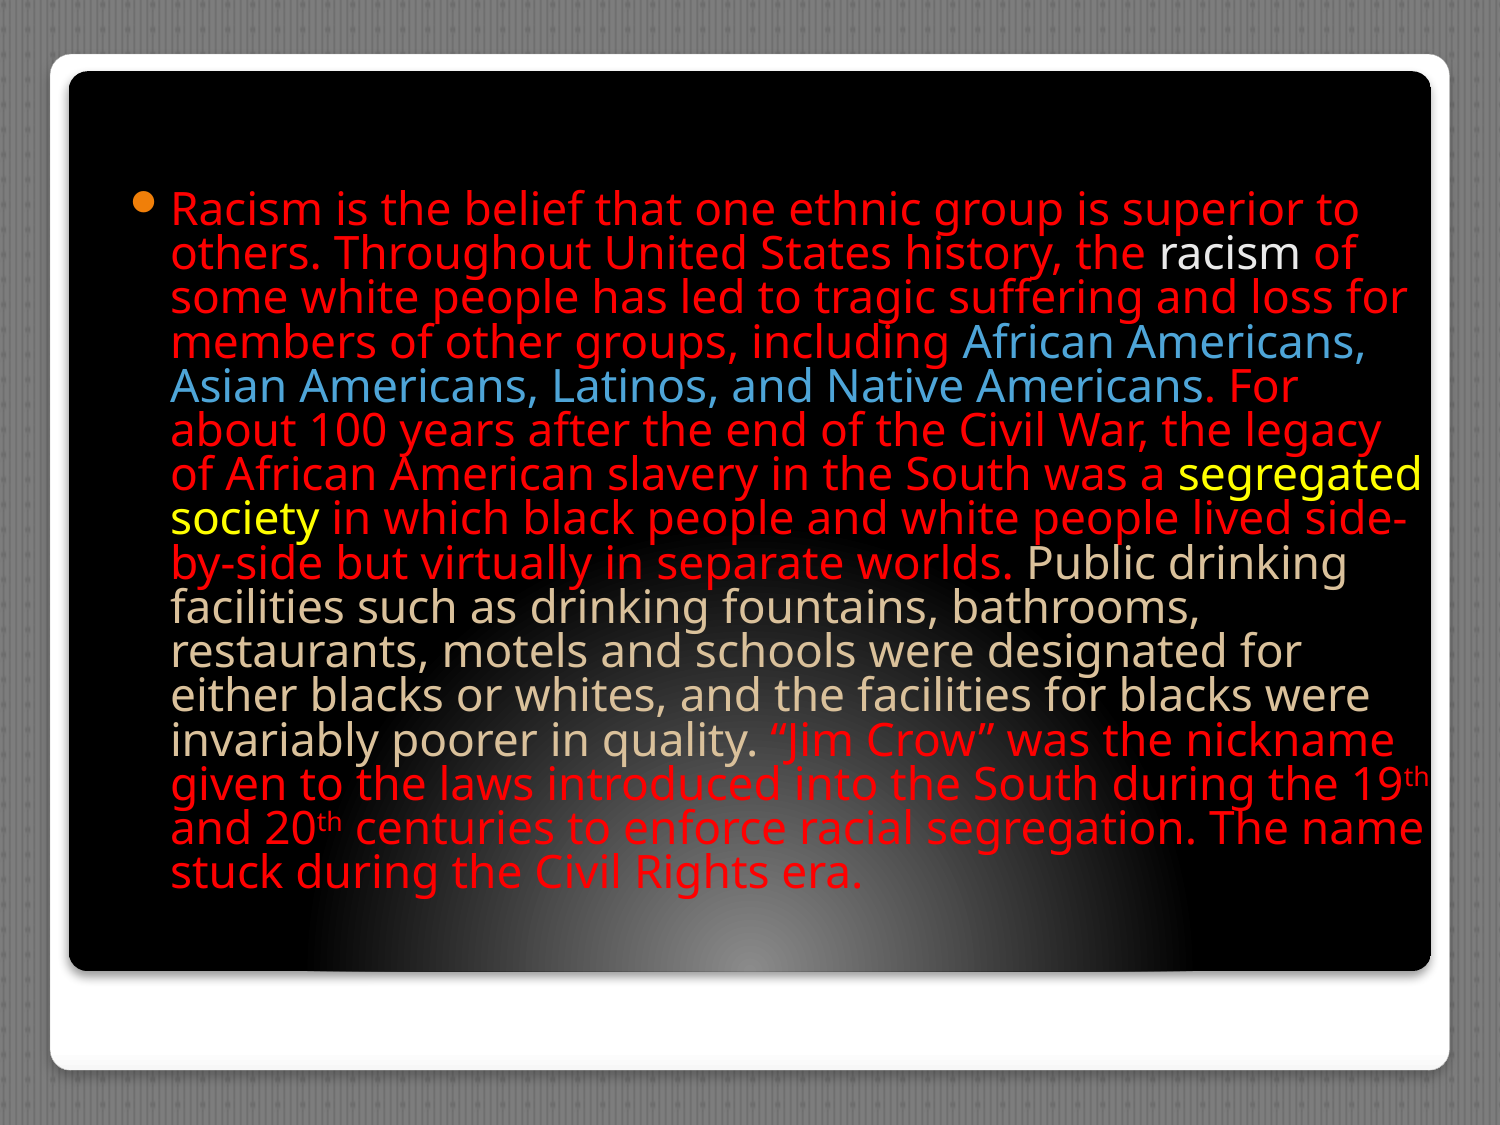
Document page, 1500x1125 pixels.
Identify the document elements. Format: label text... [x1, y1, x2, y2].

list Racism is the belief that one ethnic group is superior to others. Throughout United States history, the racism of some white people has led to tragic suffering and loss for members of other groups, including African Americans, Asian Americans, Latinos, and Native Americans. For about 100 years after the end of the Civil War, the legacy of African American slavery in the South was a segregated society in which black people and white people lived side-by-side but virtually in separate worlds. Public drinking facilities such as drinking fountains, bathrooms, restaurants, motels and schools were designated for either blacks or whites, and the facilities for blacks were invariably poorer in quality. “Jim Crow” was the nickname given to the laws introduced into the South during the 19th and 20th centuries to enforce racial segregation. The name stuck during the Civil Rights era. [99, 174, 1450, 918]
